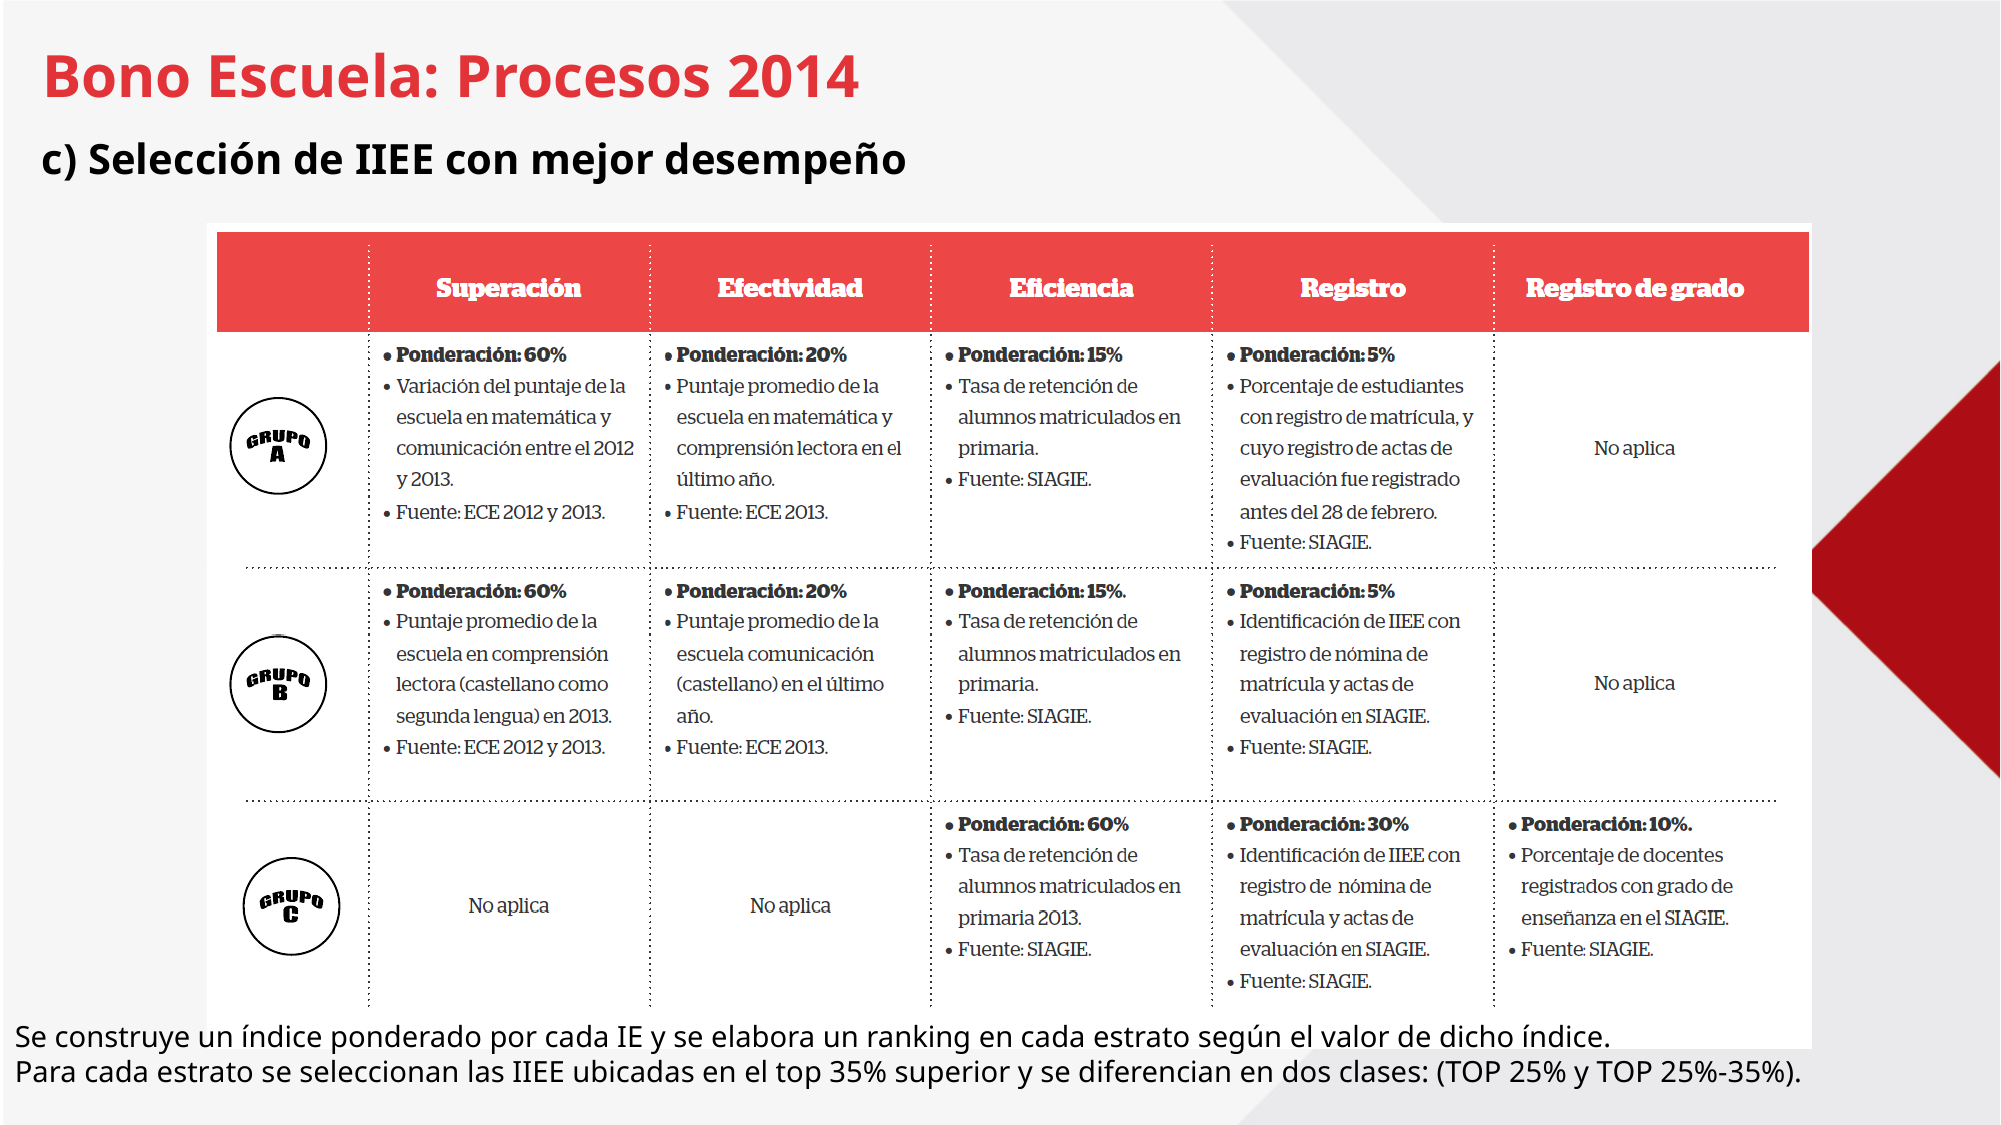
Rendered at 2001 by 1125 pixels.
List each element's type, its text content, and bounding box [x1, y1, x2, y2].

text_box c) Selección de IIEE con mejor desempeño [27, 125, 1730, 191]
picture [0, 0, 2001, 1125]
text_box Bono Escuela: Procesos 2014 [27, 22, 1990, 126]
text_box Se construye un índice ponderado por cada IE y se elabora un ranking en cada estrato según el valor de dicho índice. Para cada estrato se seleccionan las IIEE ubicadas en el top 35% superior y se diferencian en dos clases: (TOP 25% y TOP 25%-35%). [0, 1010, 2000, 1096]
